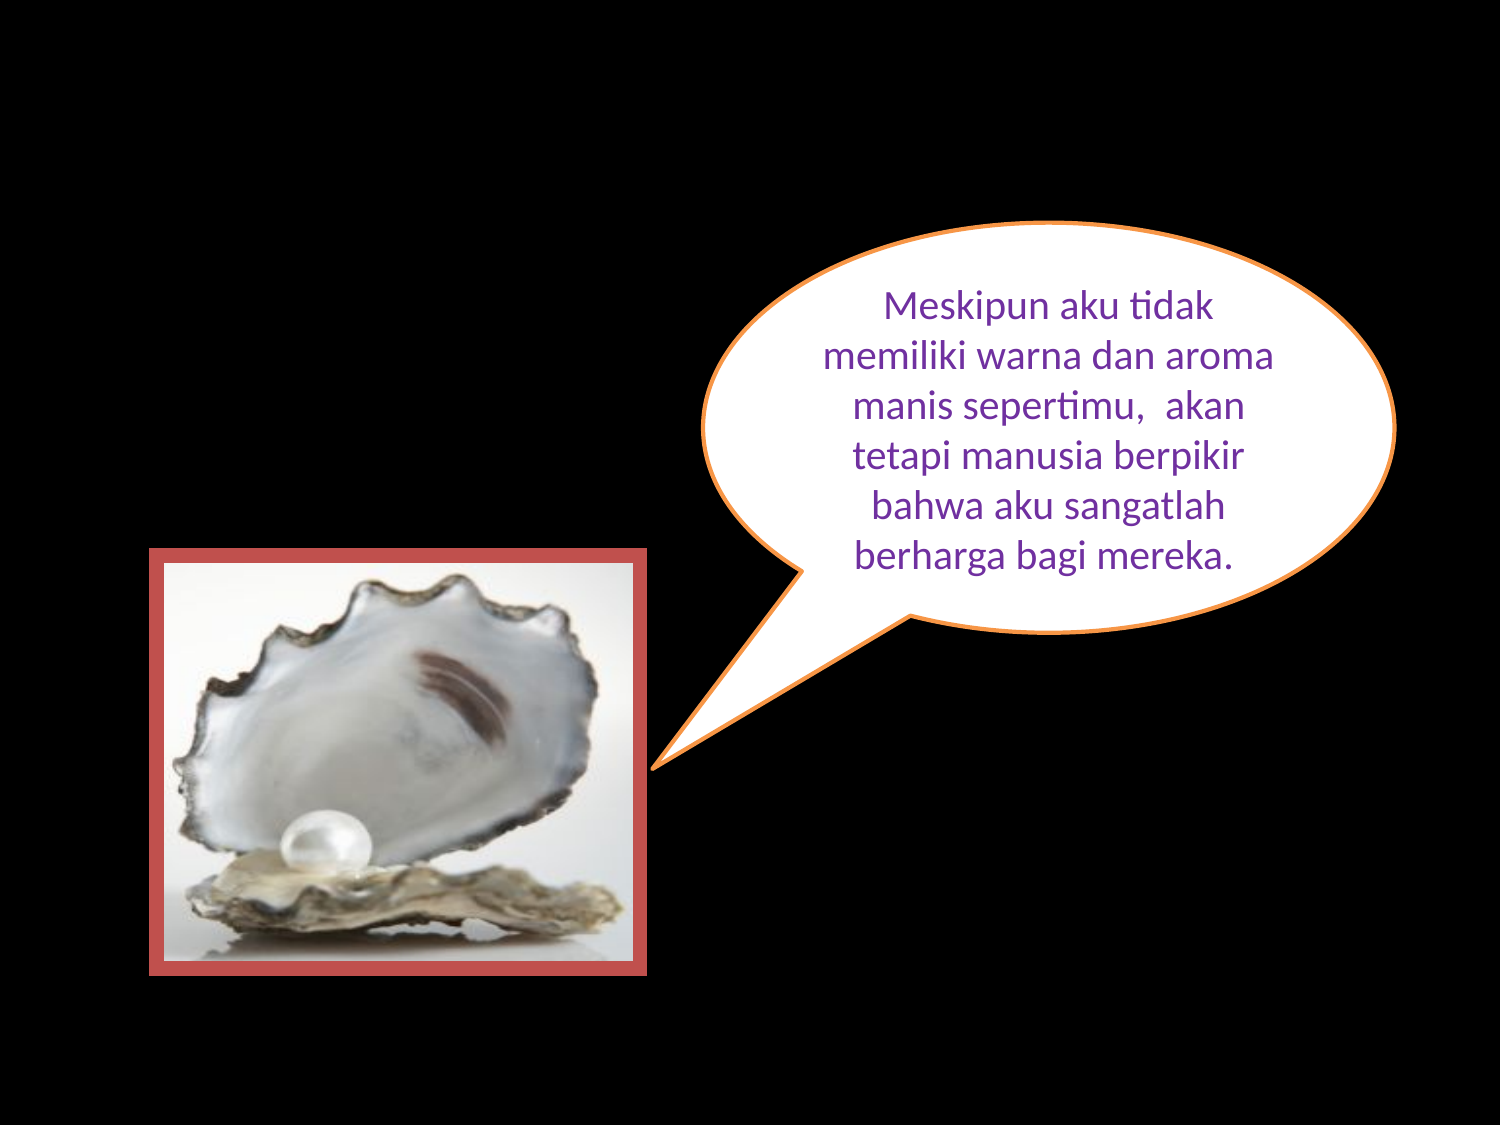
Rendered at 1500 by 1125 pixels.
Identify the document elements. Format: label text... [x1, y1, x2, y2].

text_box Meskipun aku tidak memiliki warna dan aroma manis sepertimu, akan tetapi manusia berpikir bahwa aku sangatlah berharga bagi mereka. [650, 220, 1397, 771]
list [163, 562, 633, 962]
